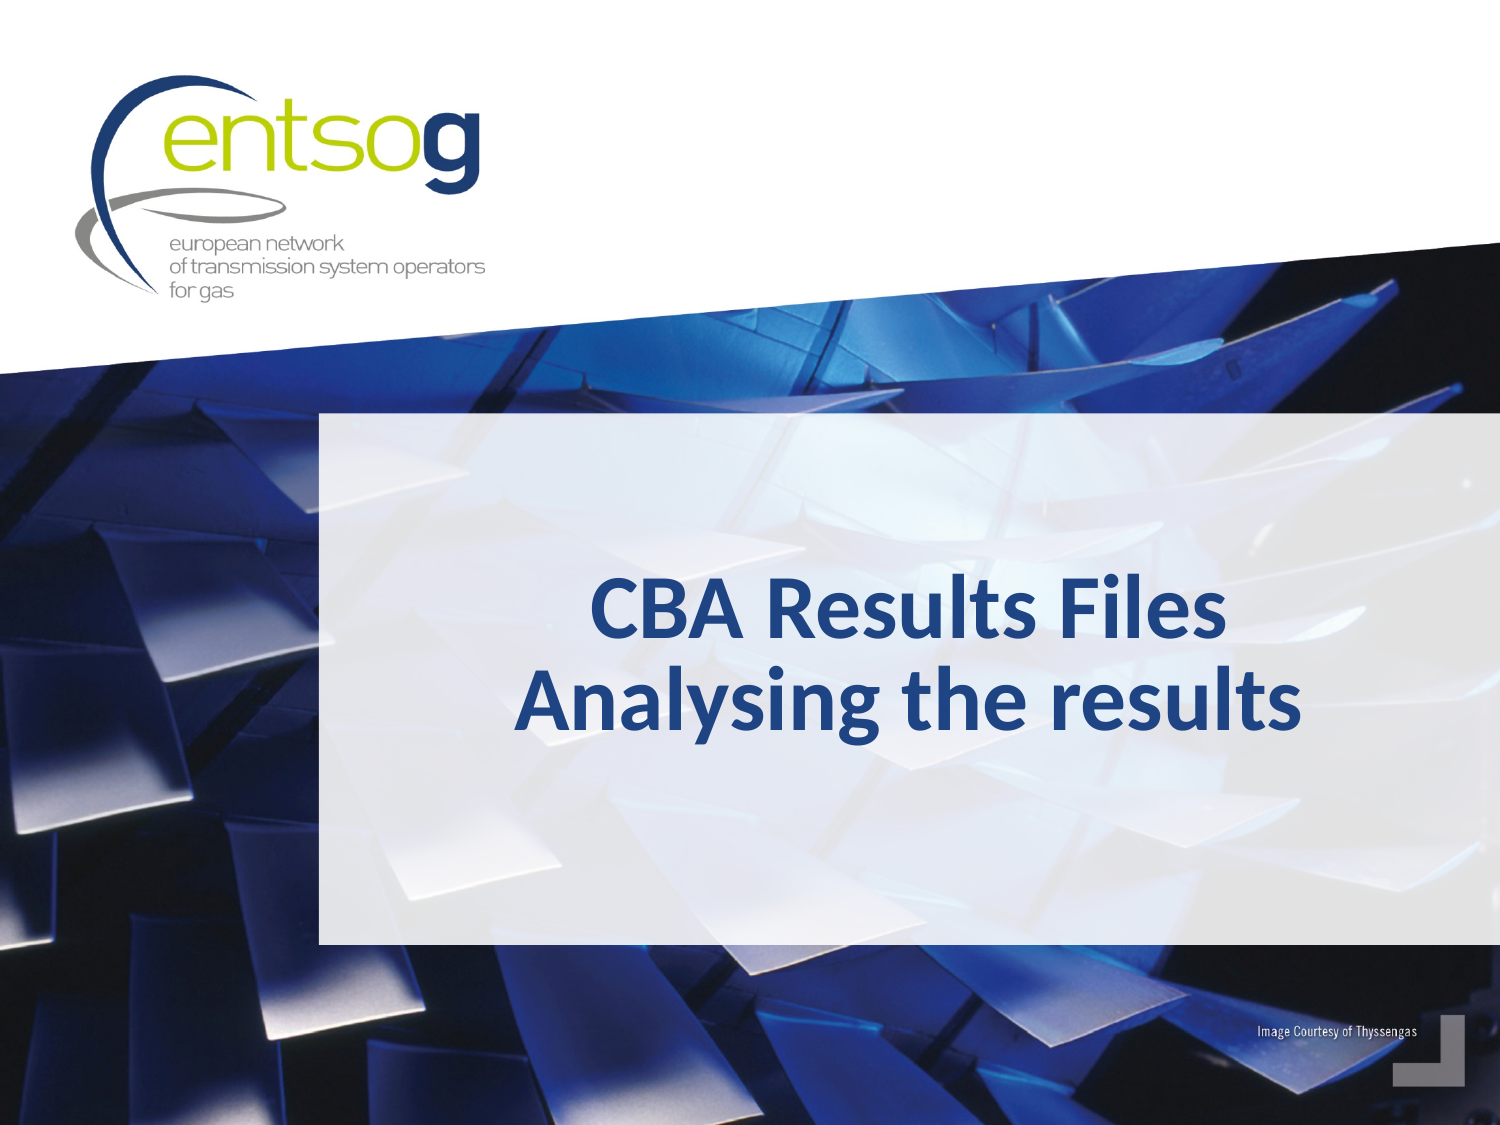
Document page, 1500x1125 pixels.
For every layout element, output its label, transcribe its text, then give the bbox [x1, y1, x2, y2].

picture [0, 0, 1500, 1125]
title CBA Results Files Analysing the results [318, 562, 1500, 780]
